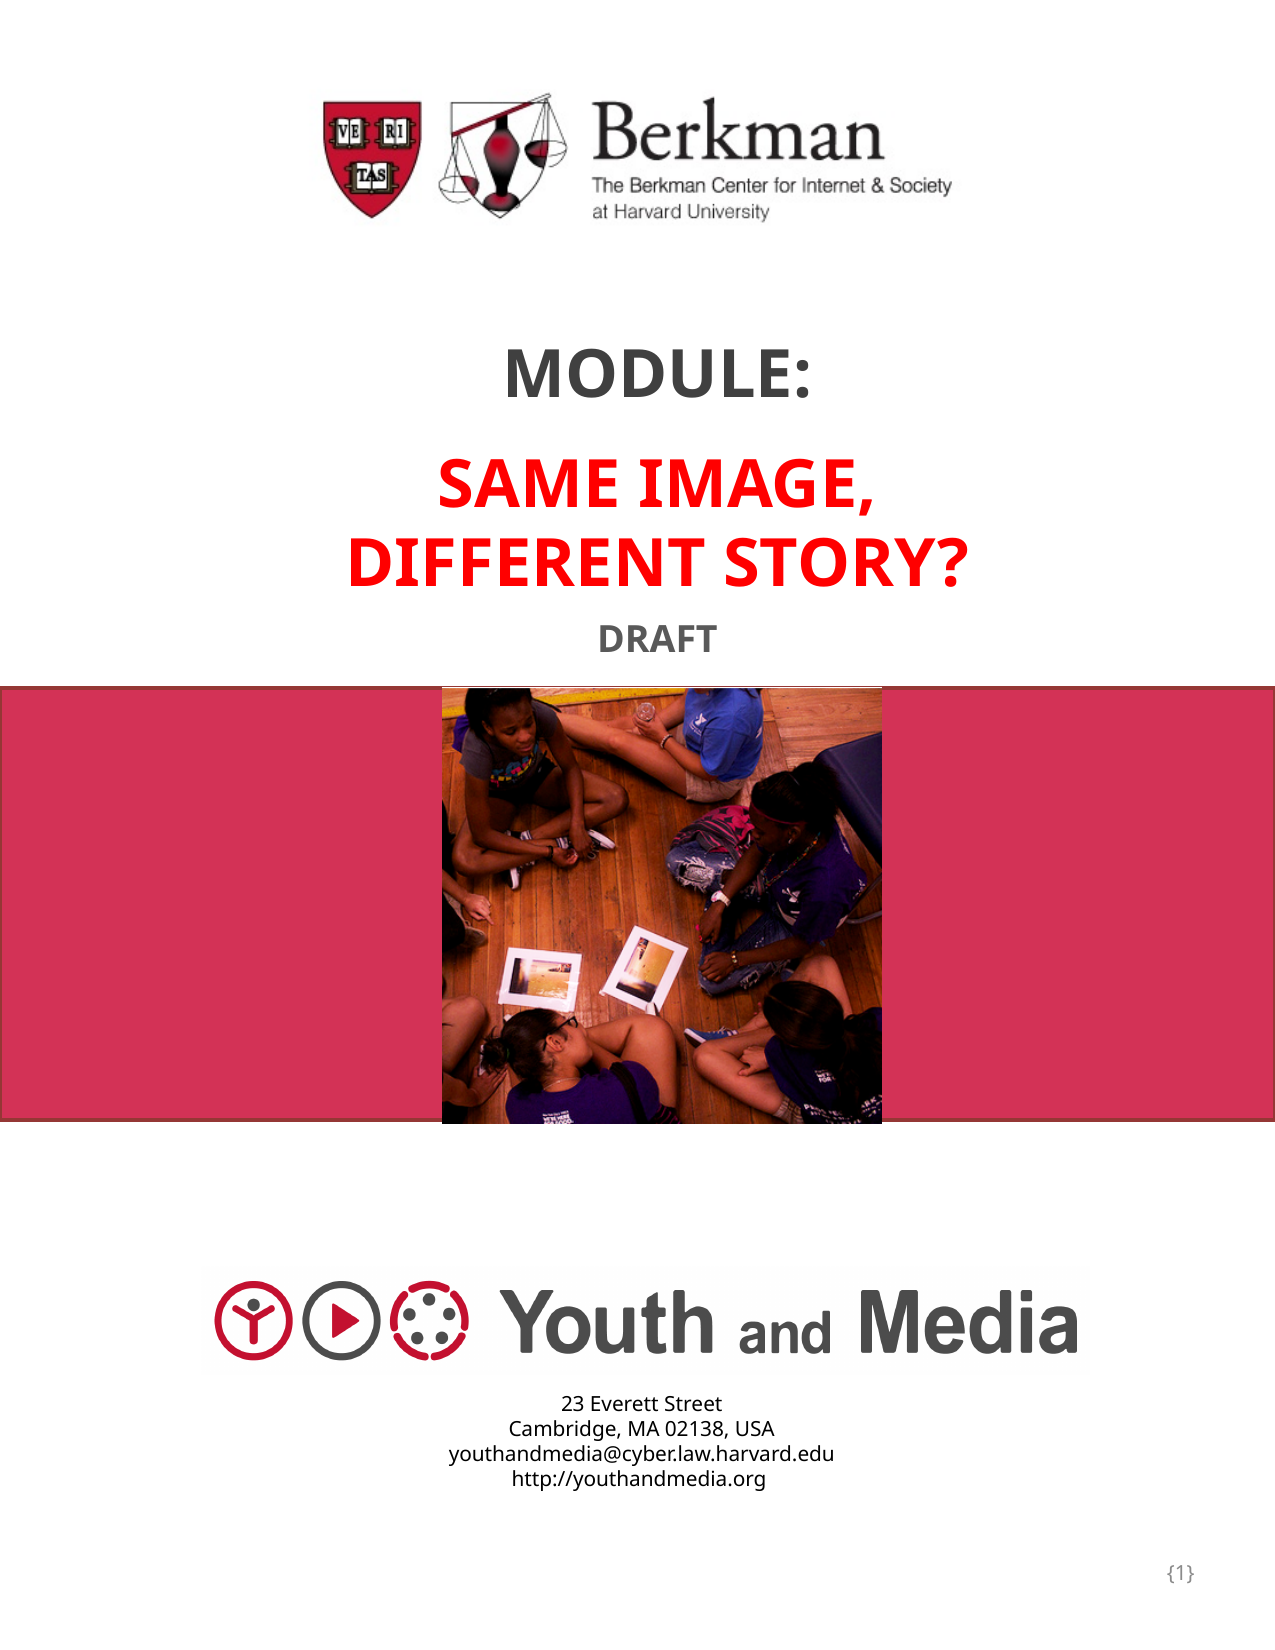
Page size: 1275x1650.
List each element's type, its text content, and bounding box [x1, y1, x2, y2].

picture [287, 0, 997, 333]
text_box [0, 686, 441, 1122]
text_box 23 Everett Street Cambridge, MA 02138, USA youthandmedia@cyber.law.harvard.edu http://youthandmedia.org [434, 1383, 850, 1498]
slide_number {1} [913, 1529, 1212, 1618]
text_box Module: Same Image, Different story? Draft [330, 341, 985, 668]
text_box [882, 686, 1275, 1122]
picture [442, 686, 882, 1124]
picture [201, 1266, 1090, 1375]
